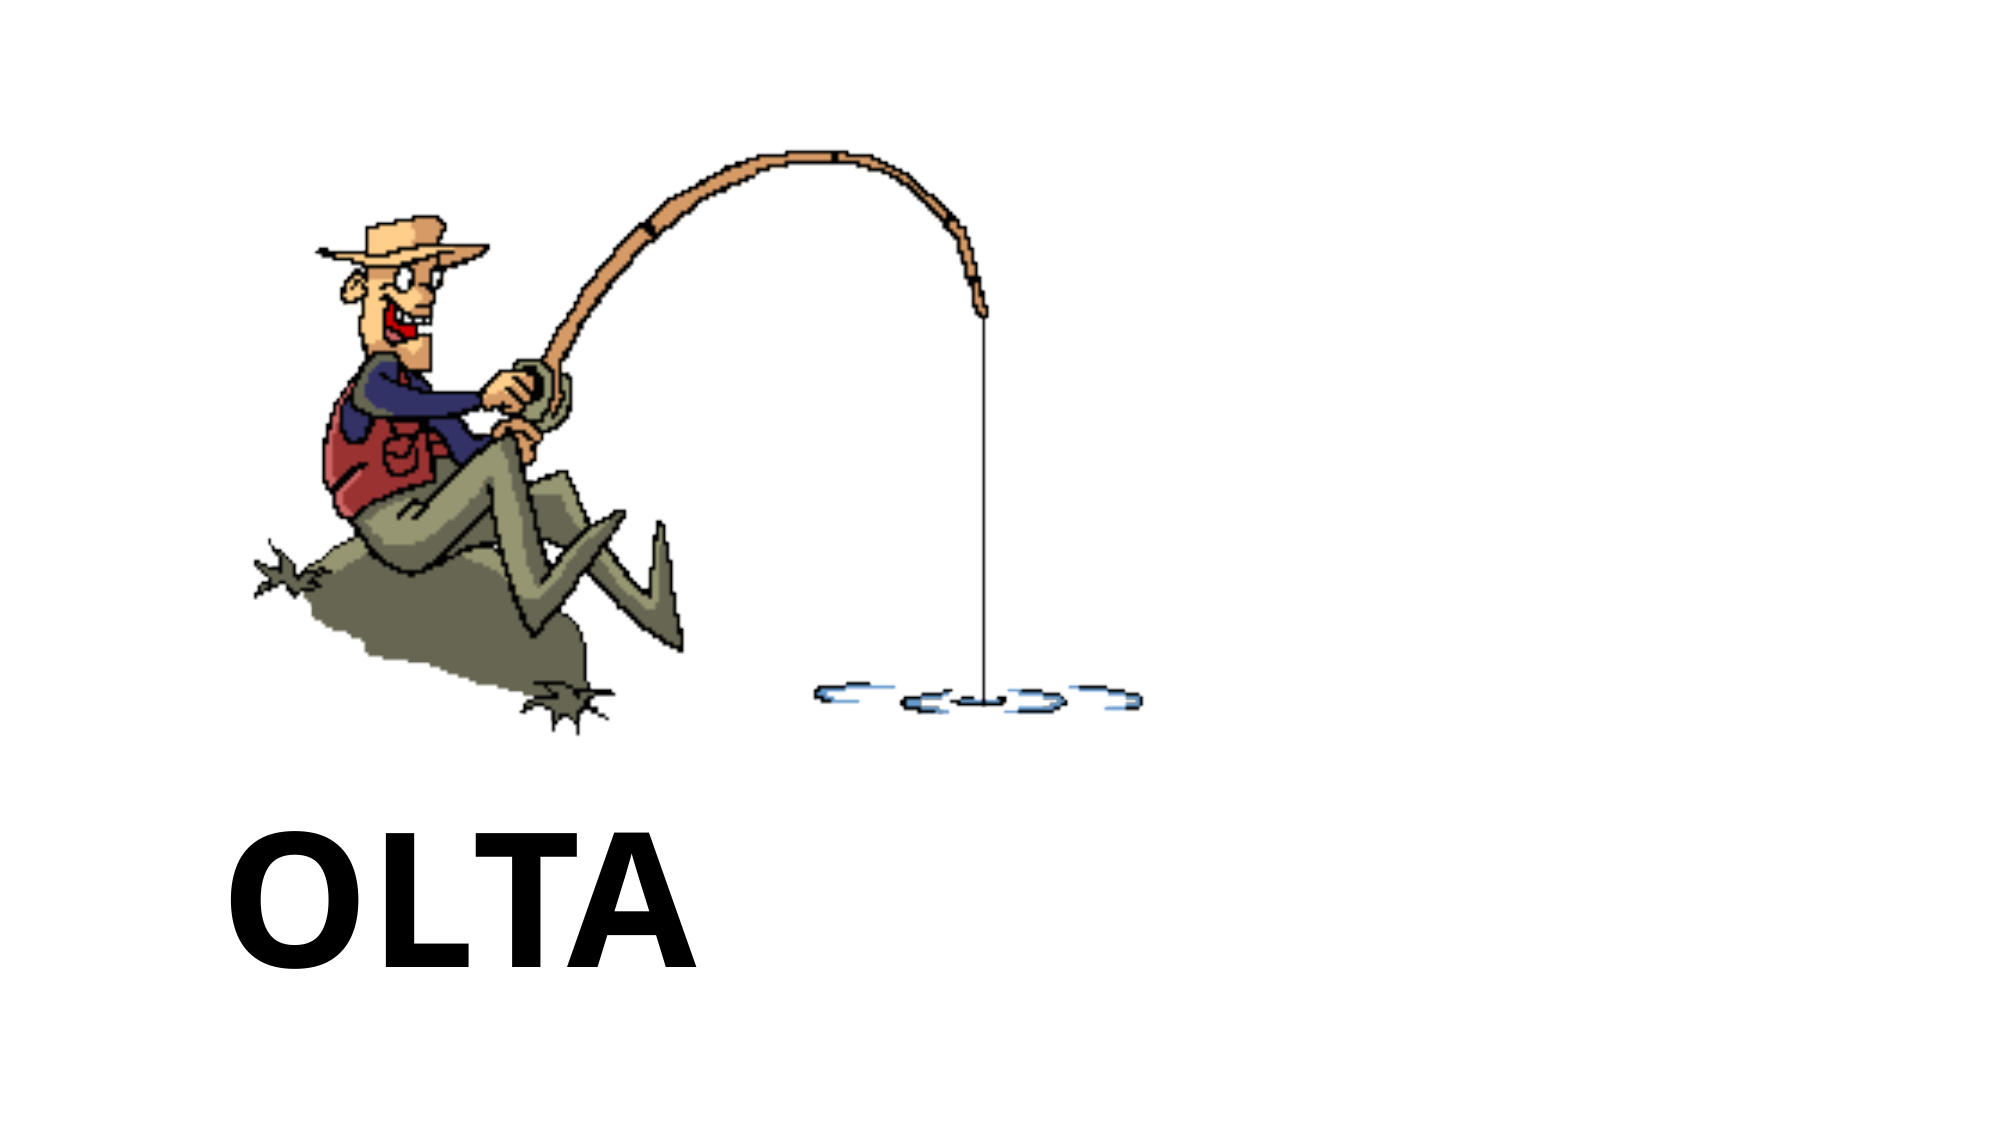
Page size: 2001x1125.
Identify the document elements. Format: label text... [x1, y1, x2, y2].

title OLTA [205, 837, 807, 1016]
picture [0, 4, 1195, 837]
